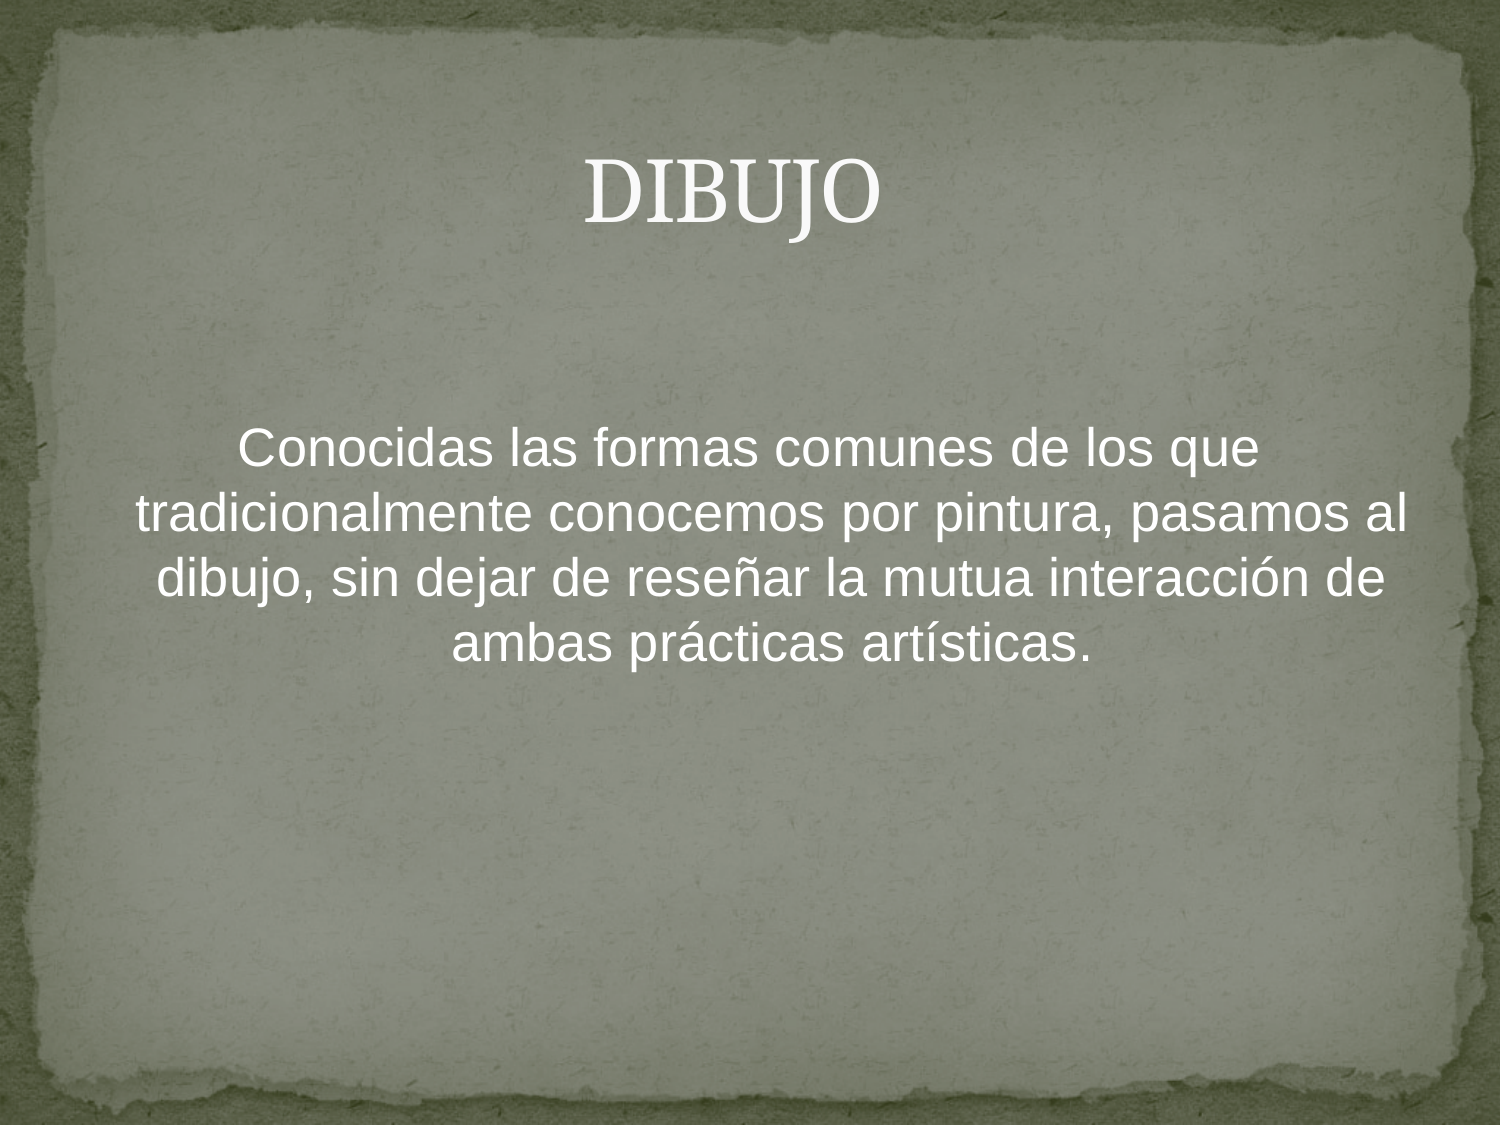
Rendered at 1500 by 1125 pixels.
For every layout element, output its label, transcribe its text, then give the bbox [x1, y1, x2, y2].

list Conocidas las formas comunes de los que tradicionalmente conocemos por pintura, pasamos al dibujo, sin dejar de reseñar la mutua interacción de ambas prácticas artísticas. [75, 249, 1425, 1000]
title DIBUJO [58, 46, 1409, 247]
